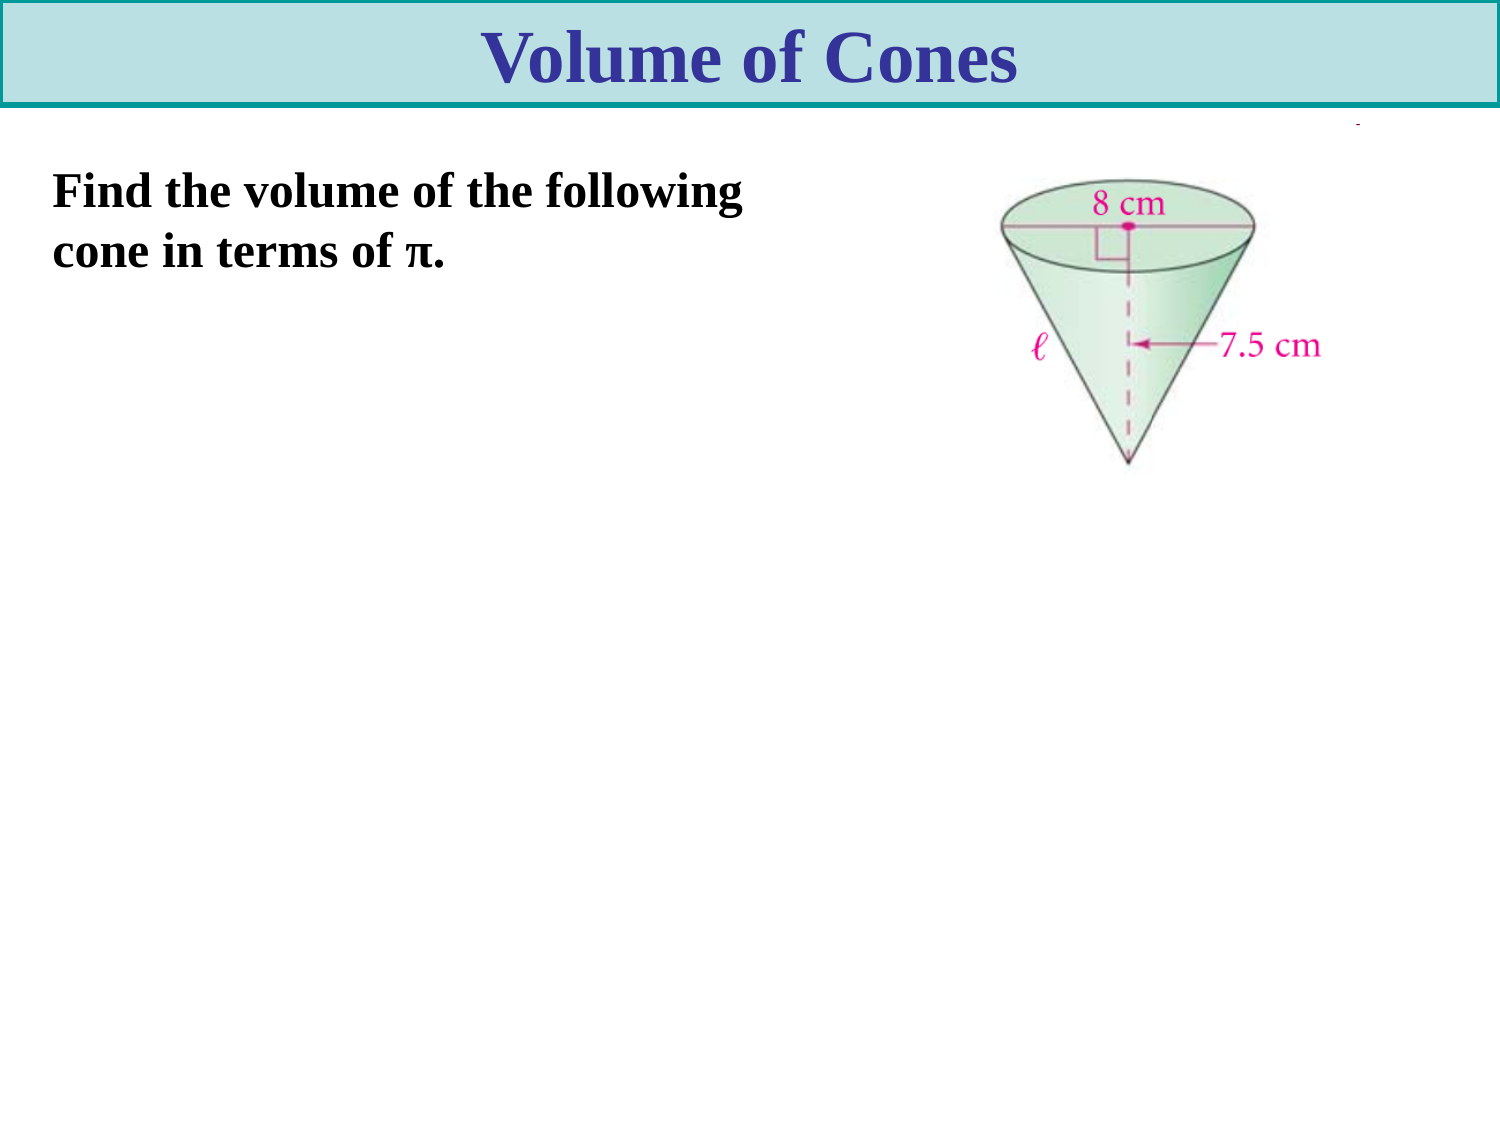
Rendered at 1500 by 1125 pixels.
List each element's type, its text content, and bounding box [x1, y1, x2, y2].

text_box Volume of Cones [0, 0, 1500, 105]
picture [987, 124, 1360, 501]
text_box Find the volume of the following cone in terms of π. [37, 149, 982, 285]
